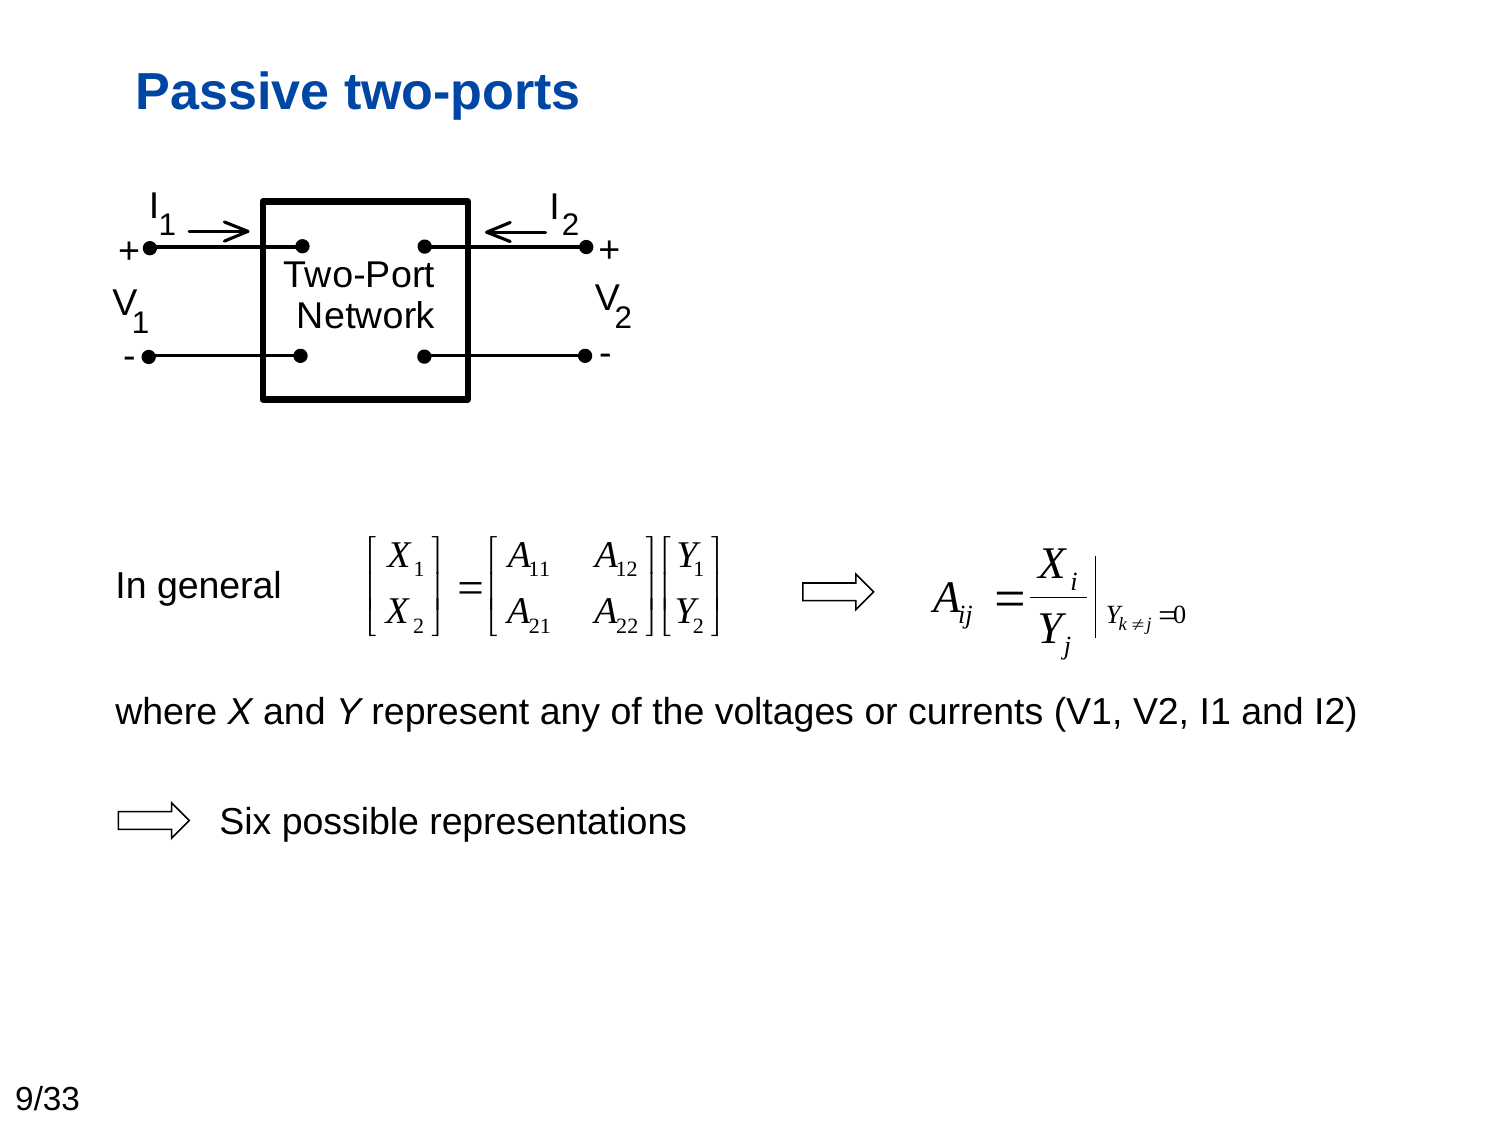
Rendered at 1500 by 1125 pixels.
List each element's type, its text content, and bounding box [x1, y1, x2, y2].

text_box Six possible representations [204, 790, 703, 850]
text_box [118, 802, 190, 839]
text_box [802, 574, 874, 610]
text_box where X and Y represent any of the voltages or currents (V1, V2, I1 and I2) [100, 679, 1384, 740]
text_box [921, 537, 1200, 670]
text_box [359, 526, 733, 644]
title Passive two-ports [120, 18, 1471, 159]
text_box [111, 184, 649, 403]
text_box In general [100, 553, 297, 614]
